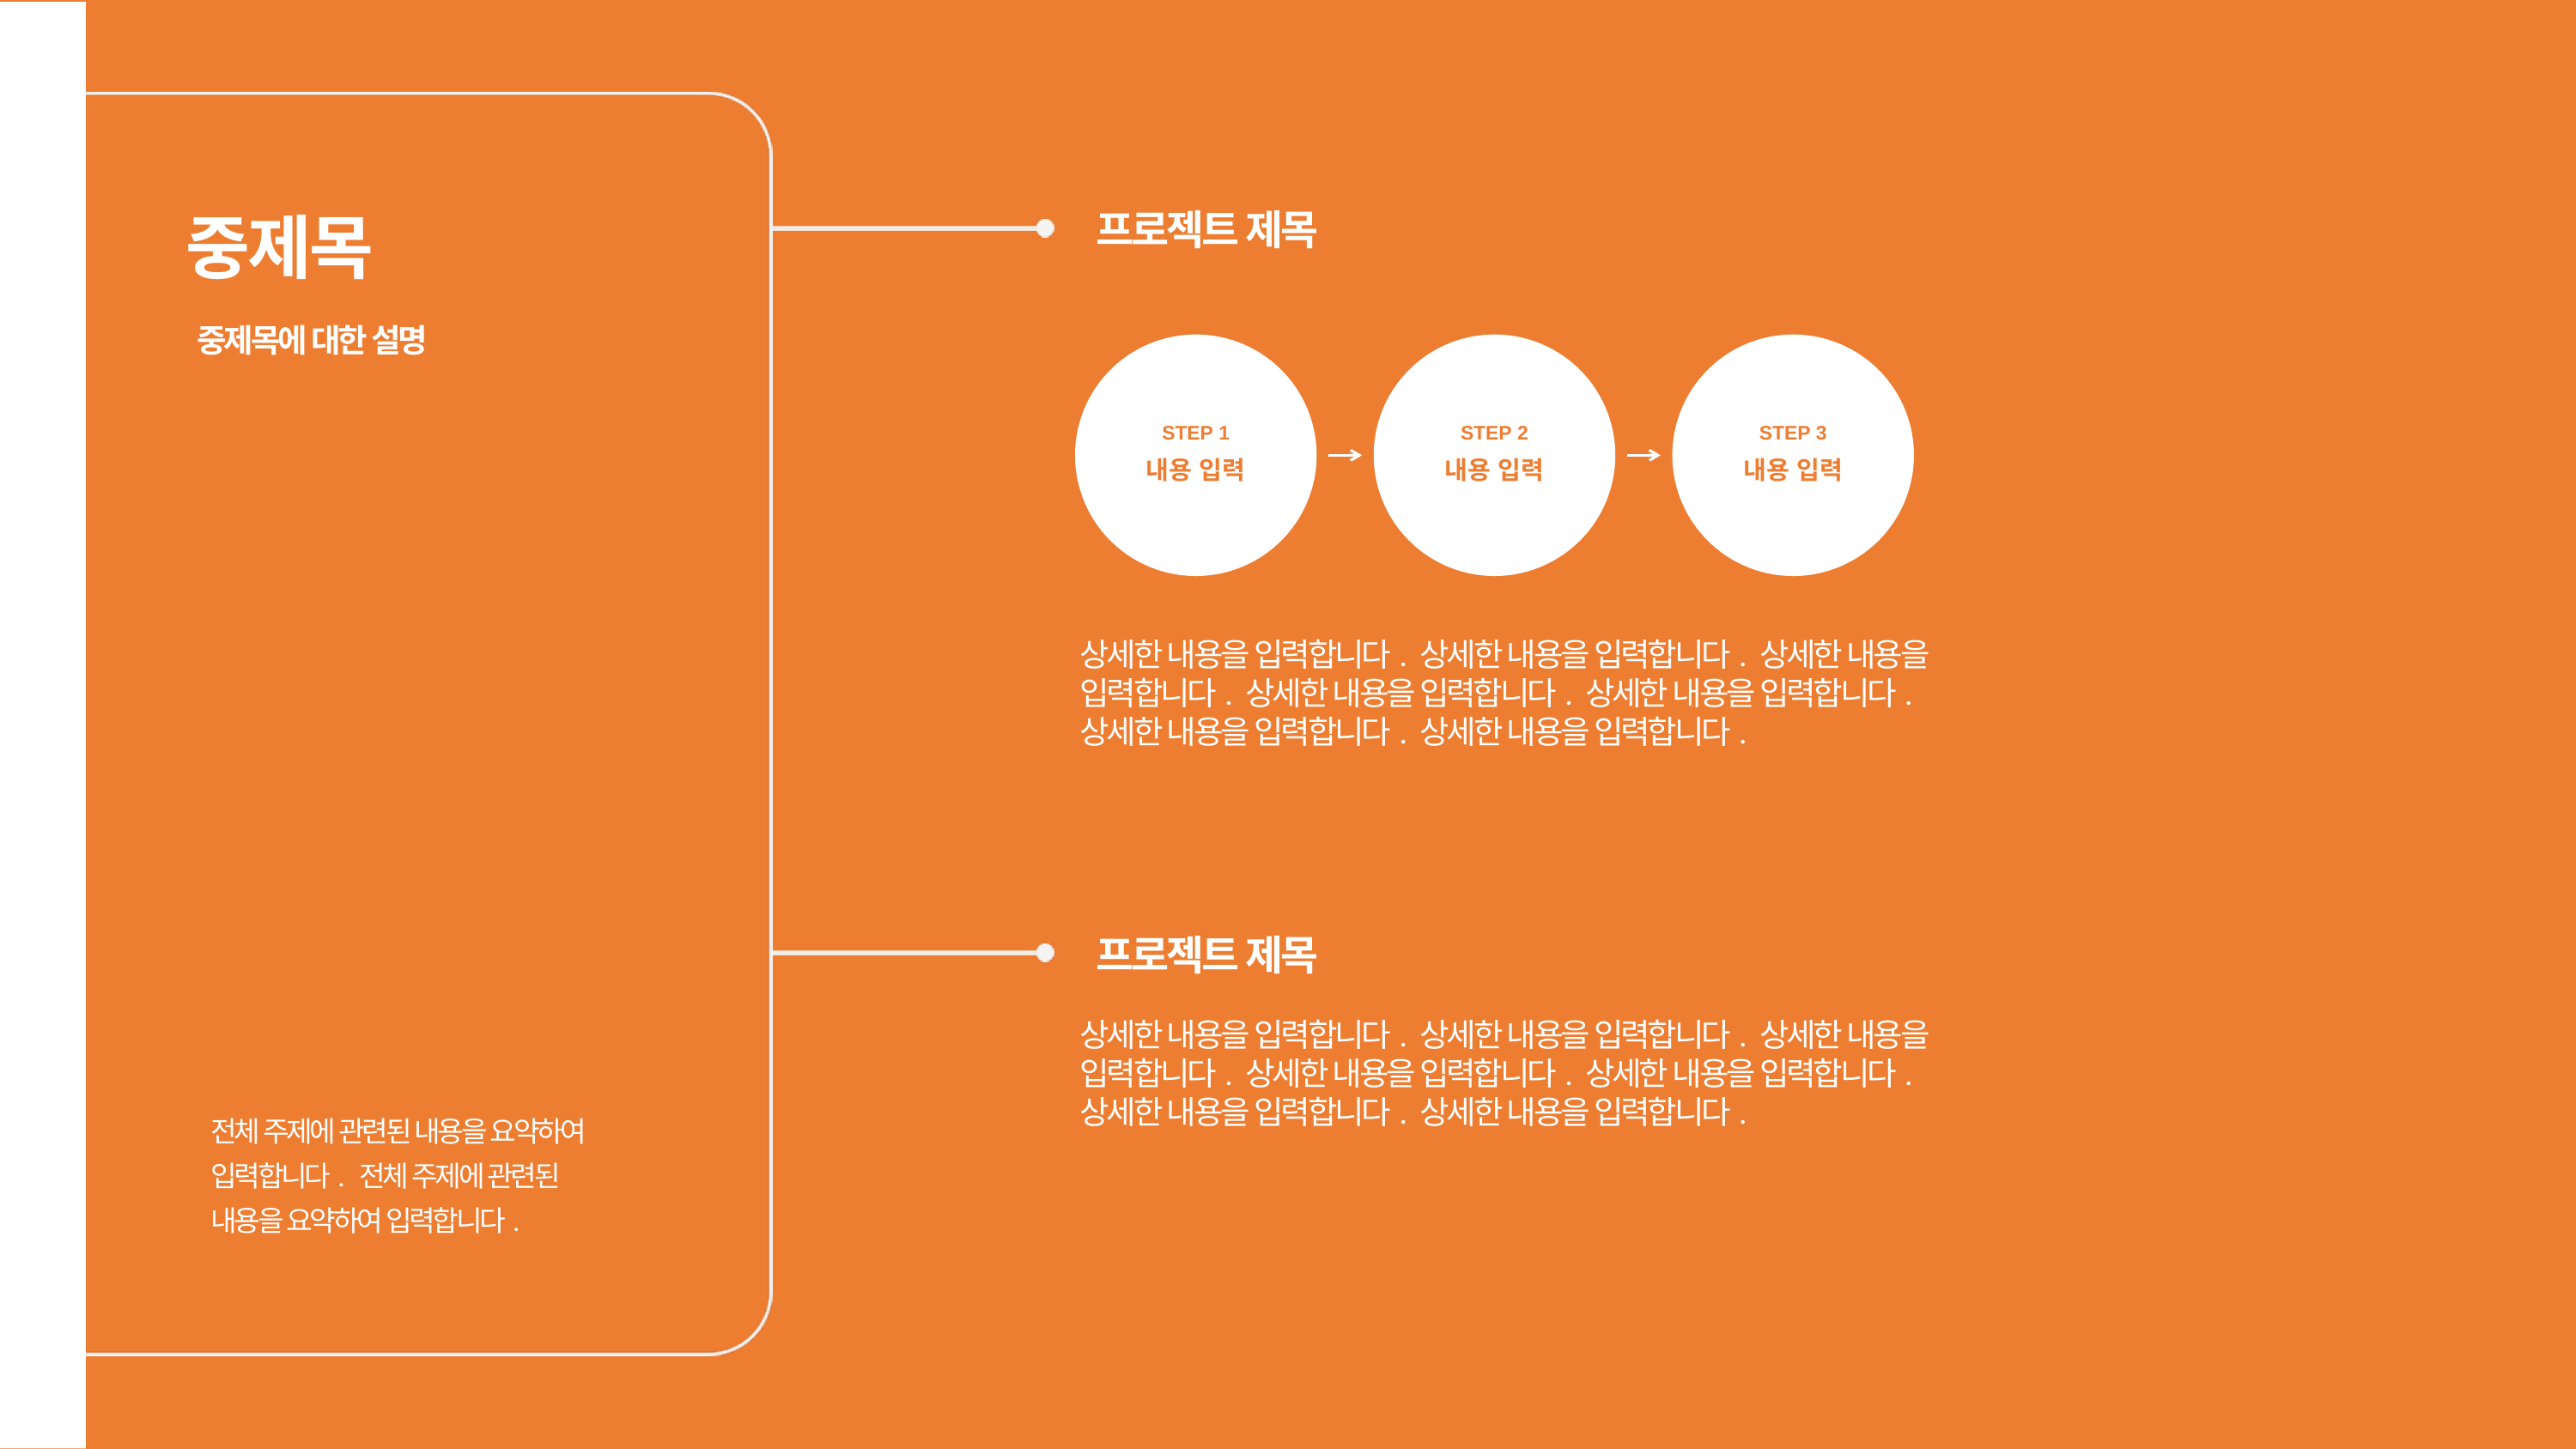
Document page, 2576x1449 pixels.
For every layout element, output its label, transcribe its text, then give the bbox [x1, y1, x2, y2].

text_box 프로젝트 제목 [1083, 197, 1333, 260]
text_box 프로젝트 제목 [1083, 922, 1333, 985]
text_box 상세한 내용을 입력합니다. 상세한 내용을 입력합니다. 상세한 내용을 입력합니다. 상세한 내용을 입력합니다. 상세한 내용을 입력합니다. 상세한 내용을 입력합니다. 상세한 내용을 입력합니다. [1066, 627, 1959, 757]
text_box [0, 0, 88, 1449]
text_box [1072, 332, 1319, 579]
text_box 내용 입력 [1115, 447, 1278, 491]
text_box 상세한 내용을 입력합니다. 상세한 내용을 입력합니다. 상세한 내용을 입력합니다. 상세한 내용을 입력합니다. 상세한 내용을 입력합니다. 상세한 내용을 입력합니다. 상세한 내용을 입력합니다. [1066, 1008, 1959, 1137]
text_box STEP 1 [1115, 413, 1278, 447]
text_box STEP 2 [1413, 413, 1577, 447]
text_box [1670, 332, 1917, 579]
text_box 내용 입력 [1413, 447, 1577, 491]
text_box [775, 219, 1055, 238]
text_box [1371, 332, 1618, 579]
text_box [68, 92, 774, 1356]
text_box 내용 입력 [1711, 447, 1874, 491]
text_box STEP 3 [1711, 413, 1874, 447]
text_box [771, 943, 1055, 962]
